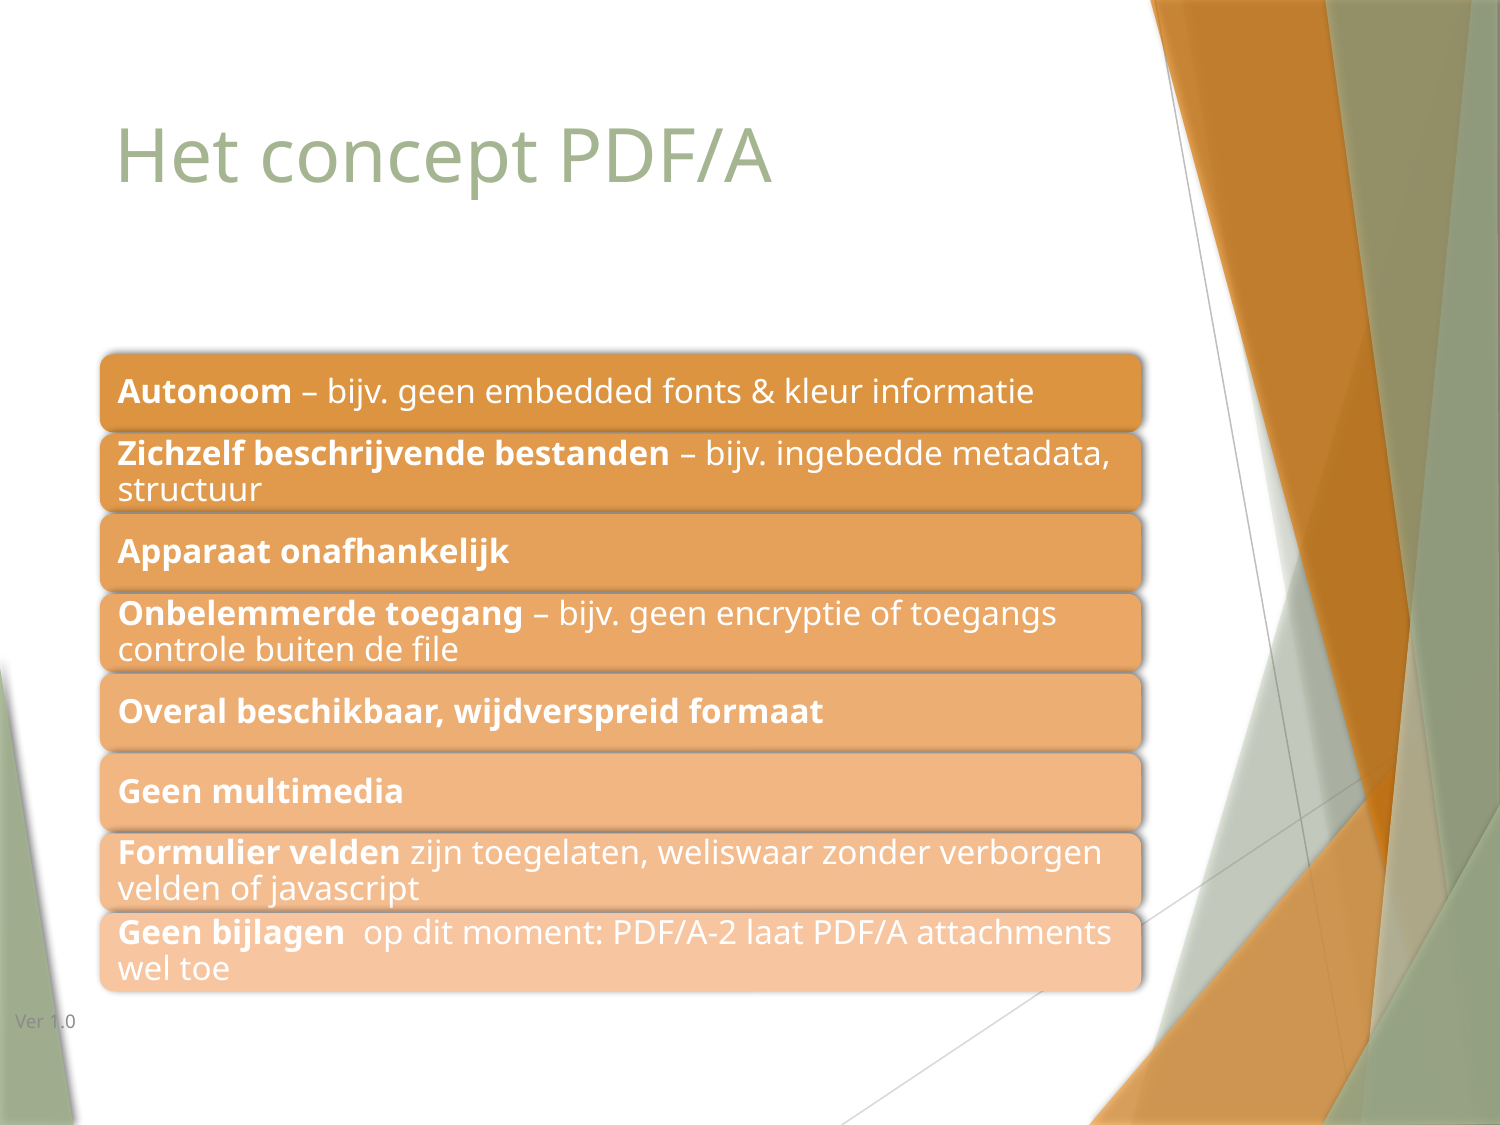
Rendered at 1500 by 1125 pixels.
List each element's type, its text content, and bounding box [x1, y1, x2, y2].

footer Ver 1.0 [0, 991, 759, 1051]
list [99, 353, 1142, 992]
title Het concept PDF/A [99, 99, 1142, 317]
